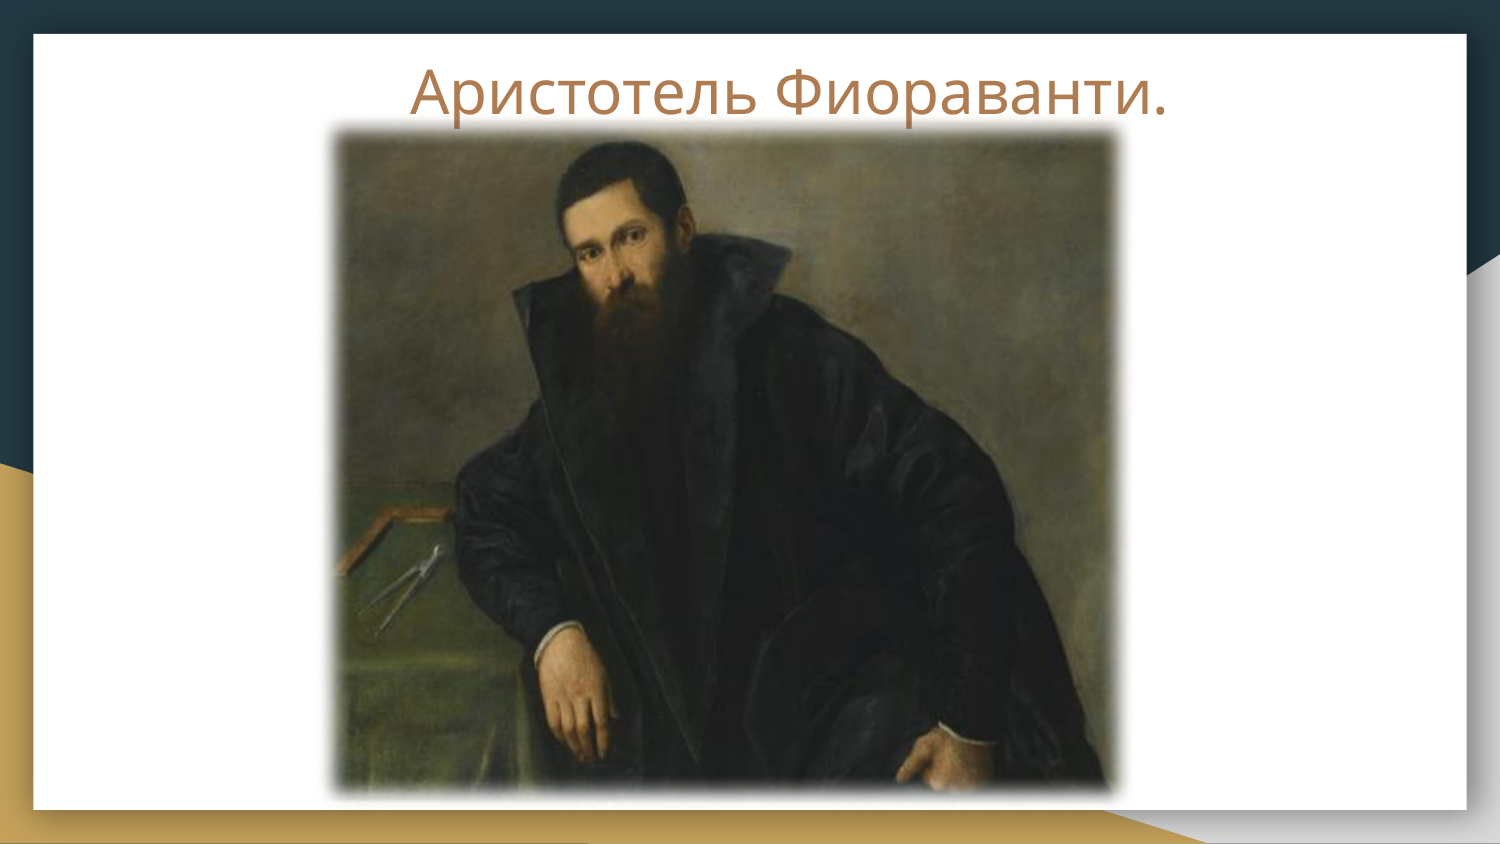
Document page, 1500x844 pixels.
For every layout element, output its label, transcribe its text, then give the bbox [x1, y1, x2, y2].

picture [316, 112, 1137, 811]
title Аристотель Фиораванти. [155, 38, 1405, 143]
